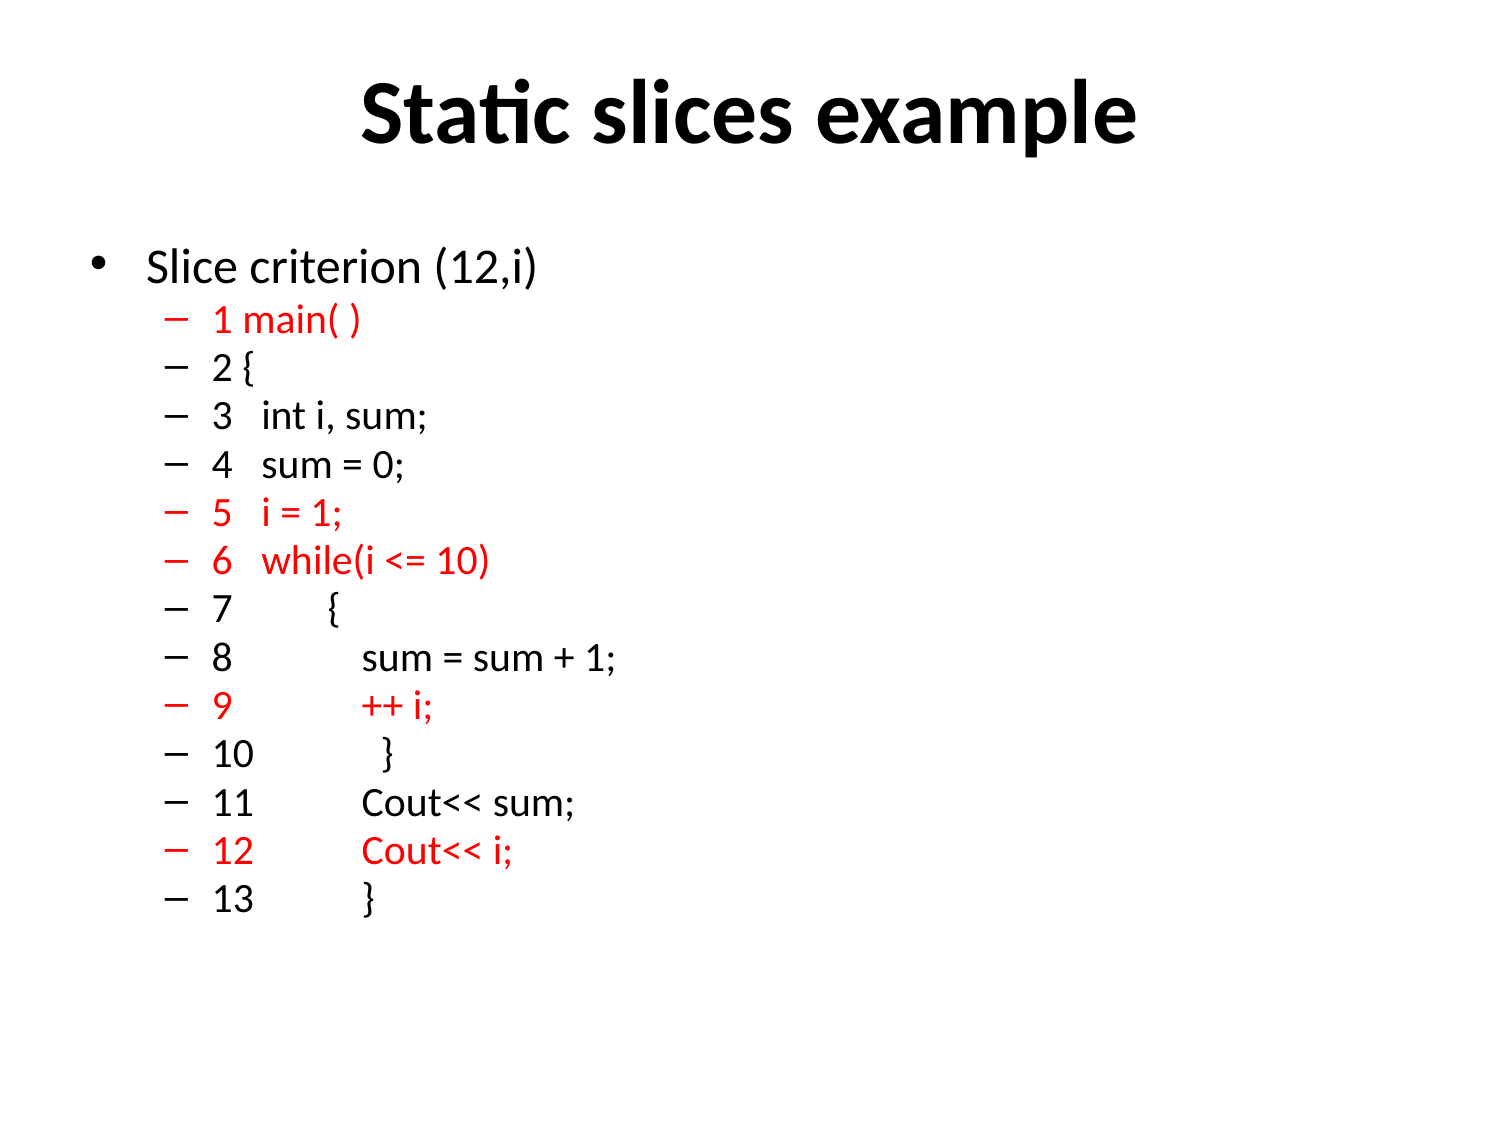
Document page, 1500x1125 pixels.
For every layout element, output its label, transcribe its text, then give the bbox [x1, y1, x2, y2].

text_box Static slices example [74, 45, 1425, 200]
text_box Slice criterion (12,i) 1 main( ) 2 { 3 int i, sum; 4 sum = 0; 5 i = 1; 6 while(i <= 10) 7 { 8 sum = sum + 1; 9 ++ i; 10 } 11 Cout<< sum; 12 Cout<< i; 13 } [74, 237, 1425, 963]
